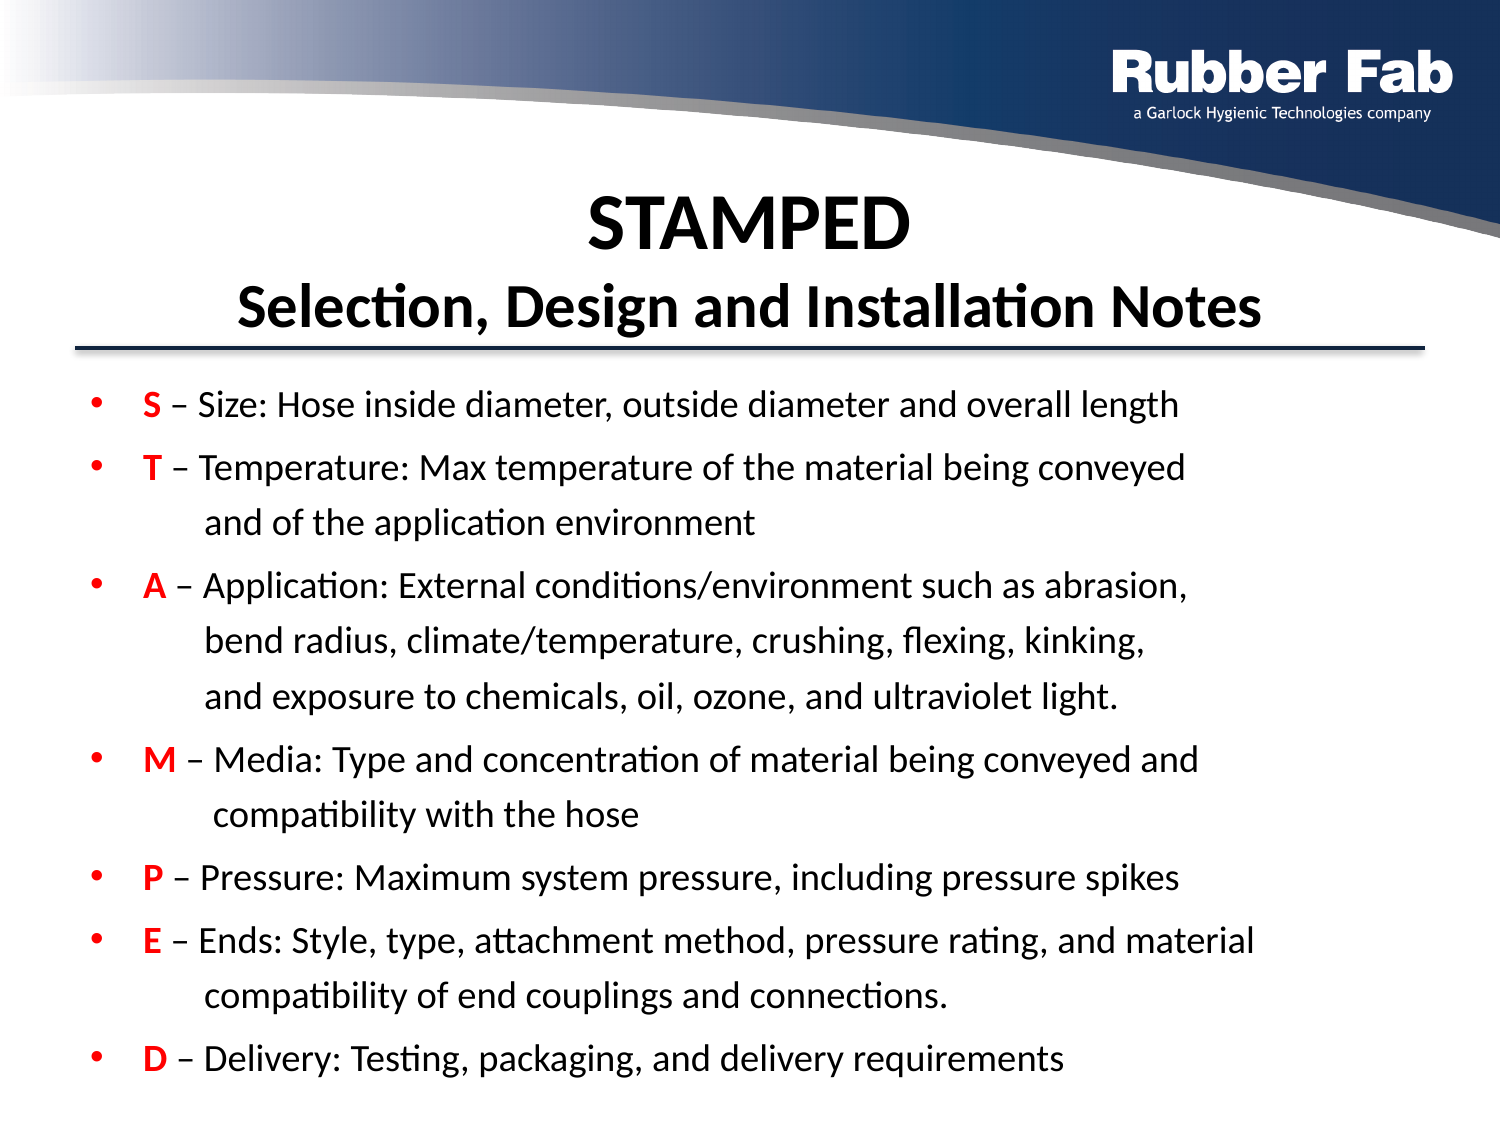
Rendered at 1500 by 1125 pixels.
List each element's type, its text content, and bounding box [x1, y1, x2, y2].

picture [0, 0, 1500, 240]
title STAMPED Selection, Design and Installation Notes [75, 160, 1425, 349]
list S – Size: Hose inside diameter, outside diameter and overall length T – Temperature: Max temperature of the material being conveyed and of the application environment A – Application: External conditions/environment such as abrasion, bend radius, climate/temperature, crushing, flexing, kinking, and exposure to chemicals, oil, ozone, and ultraviolet light. M – Media: Type and concentration of material being conveyed and compatibility with the hose P – Pressure: Maximum system pressure, including pressure spikes E – Ends: Style, type, attachment method, pressure rating, and material compatibility of end couplings and connections. D – Delivery: Testing, packaging, and delivery requirements [75, 362, 1425, 1099]
